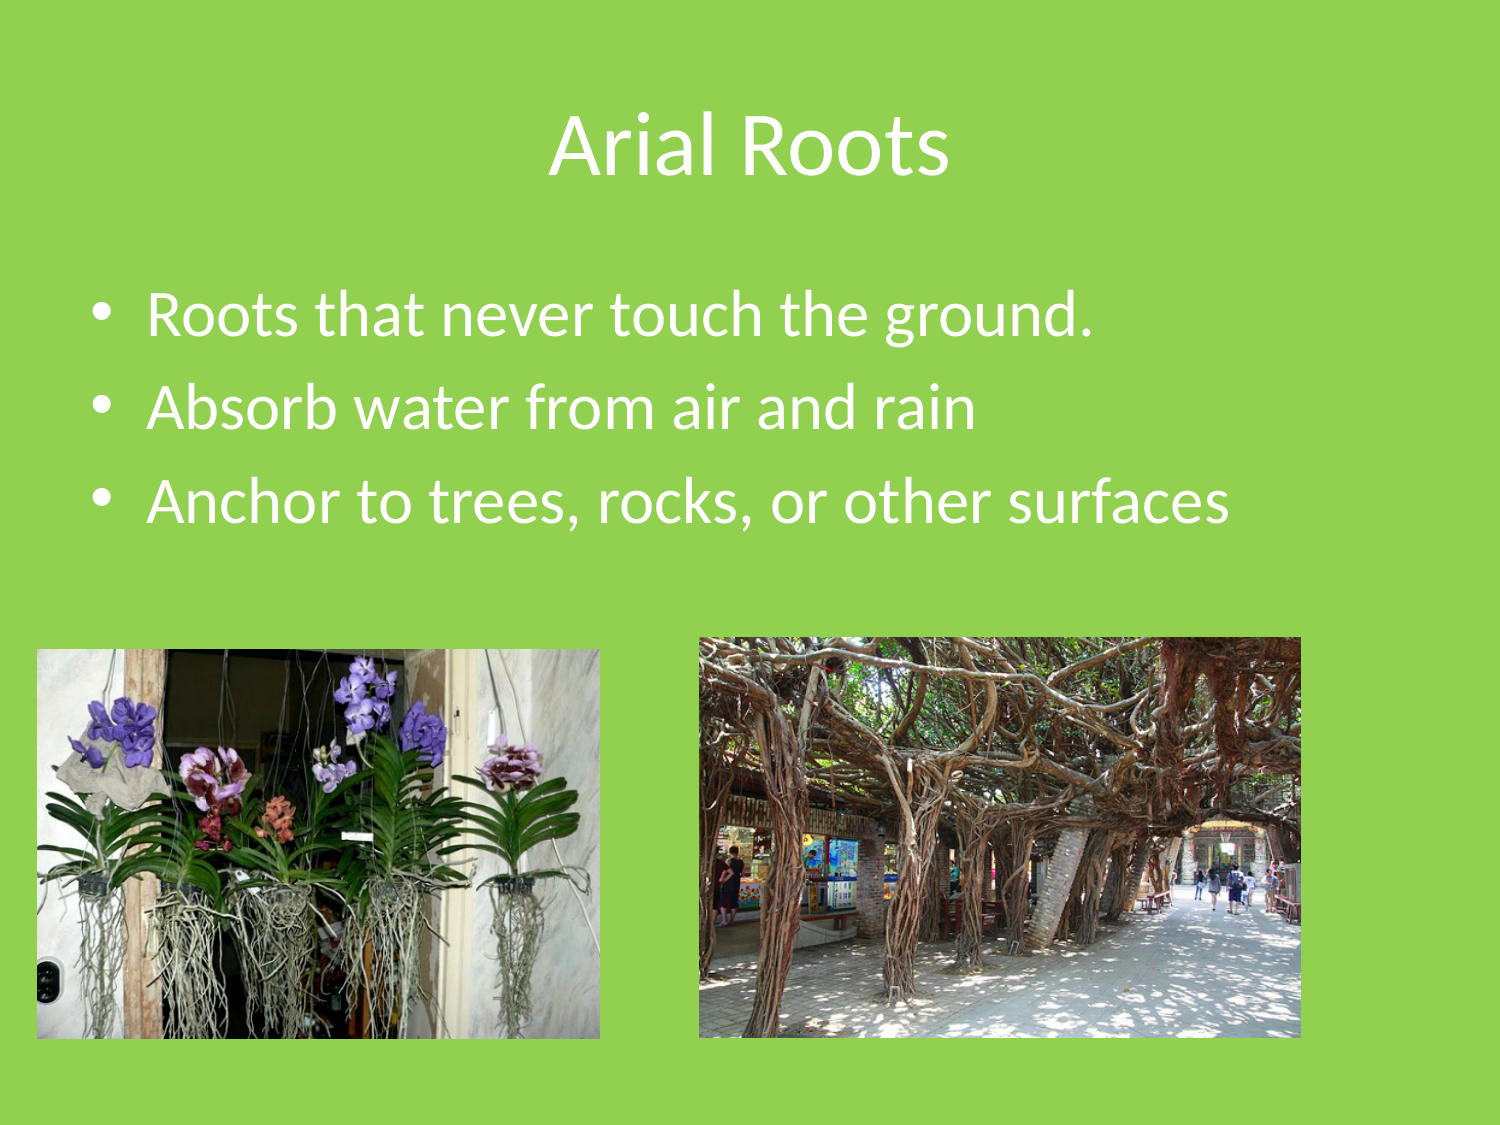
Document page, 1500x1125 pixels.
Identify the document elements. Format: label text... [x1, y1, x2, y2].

list Roots that never touch the ground. Absorb water from air and rain Anchor to trees, rocks, or other surfaces [75, 262, 1425, 663]
picture [37, 649, 601, 1039]
picture [699, 637, 1301, 1038]
title Arial Roots [75, 45, 1425, 233]
